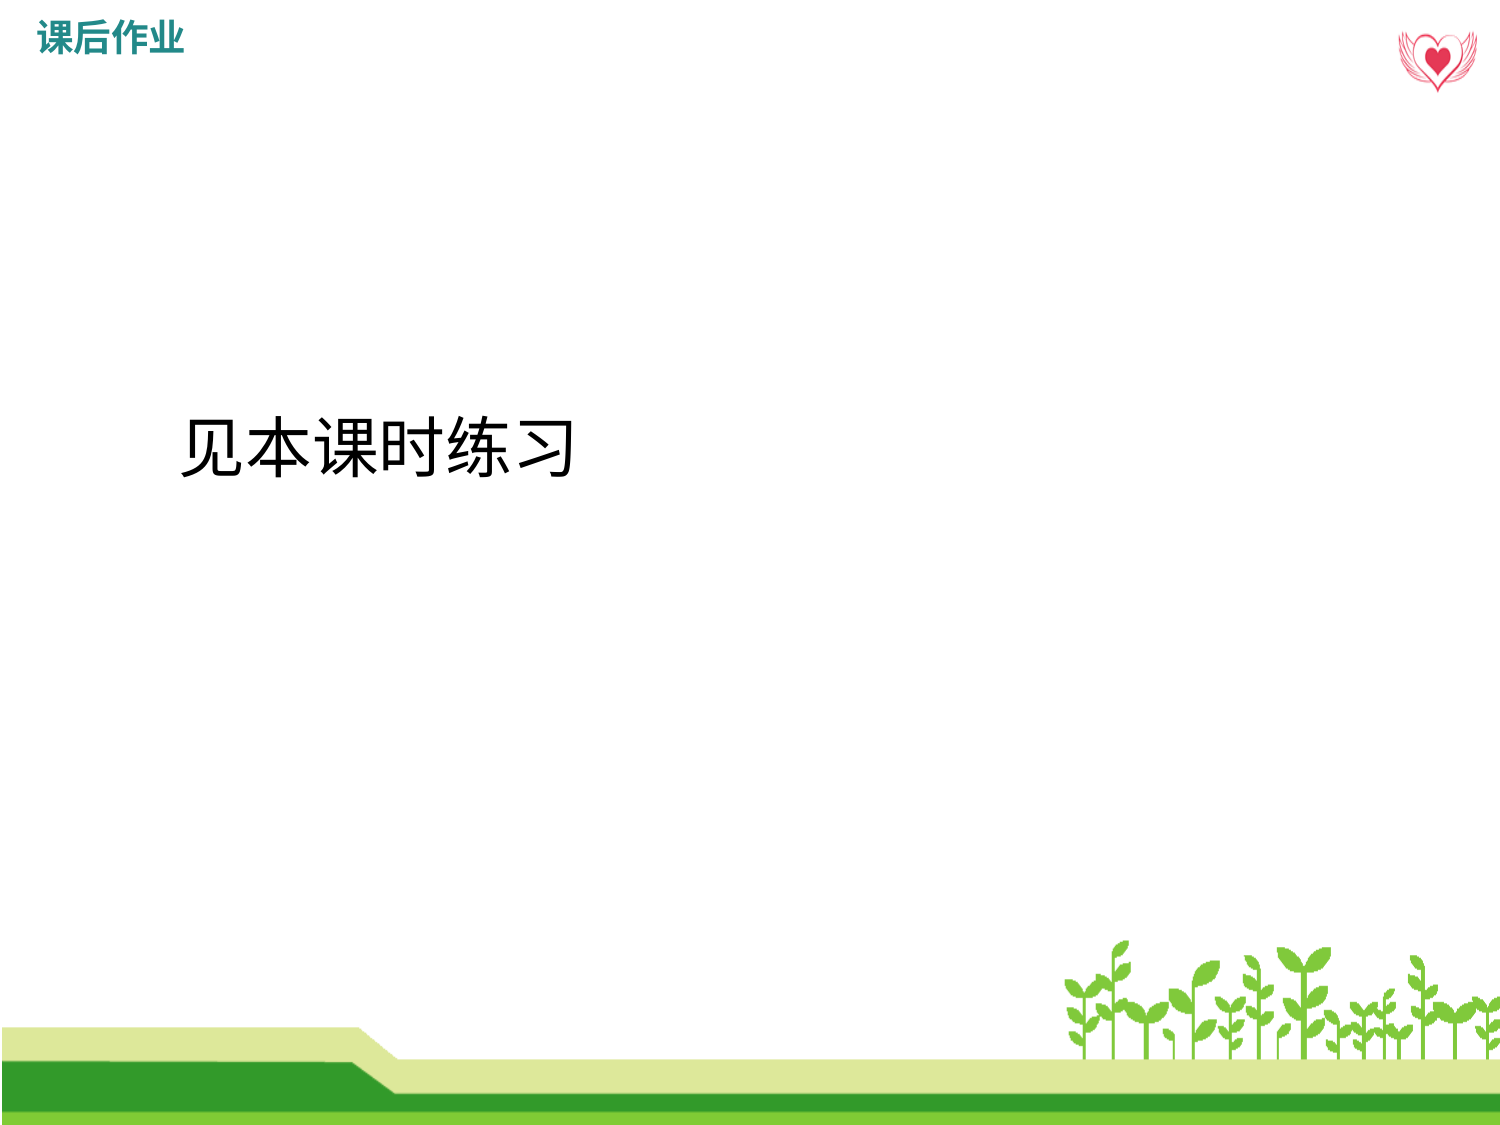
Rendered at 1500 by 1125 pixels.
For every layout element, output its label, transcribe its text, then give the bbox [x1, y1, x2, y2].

text_box 见本课时练习 [164, 398, 1207, 494]
picture [0, 0, 1500, 1125]
text_box 课后作业 [21, 6, 201, 66]
